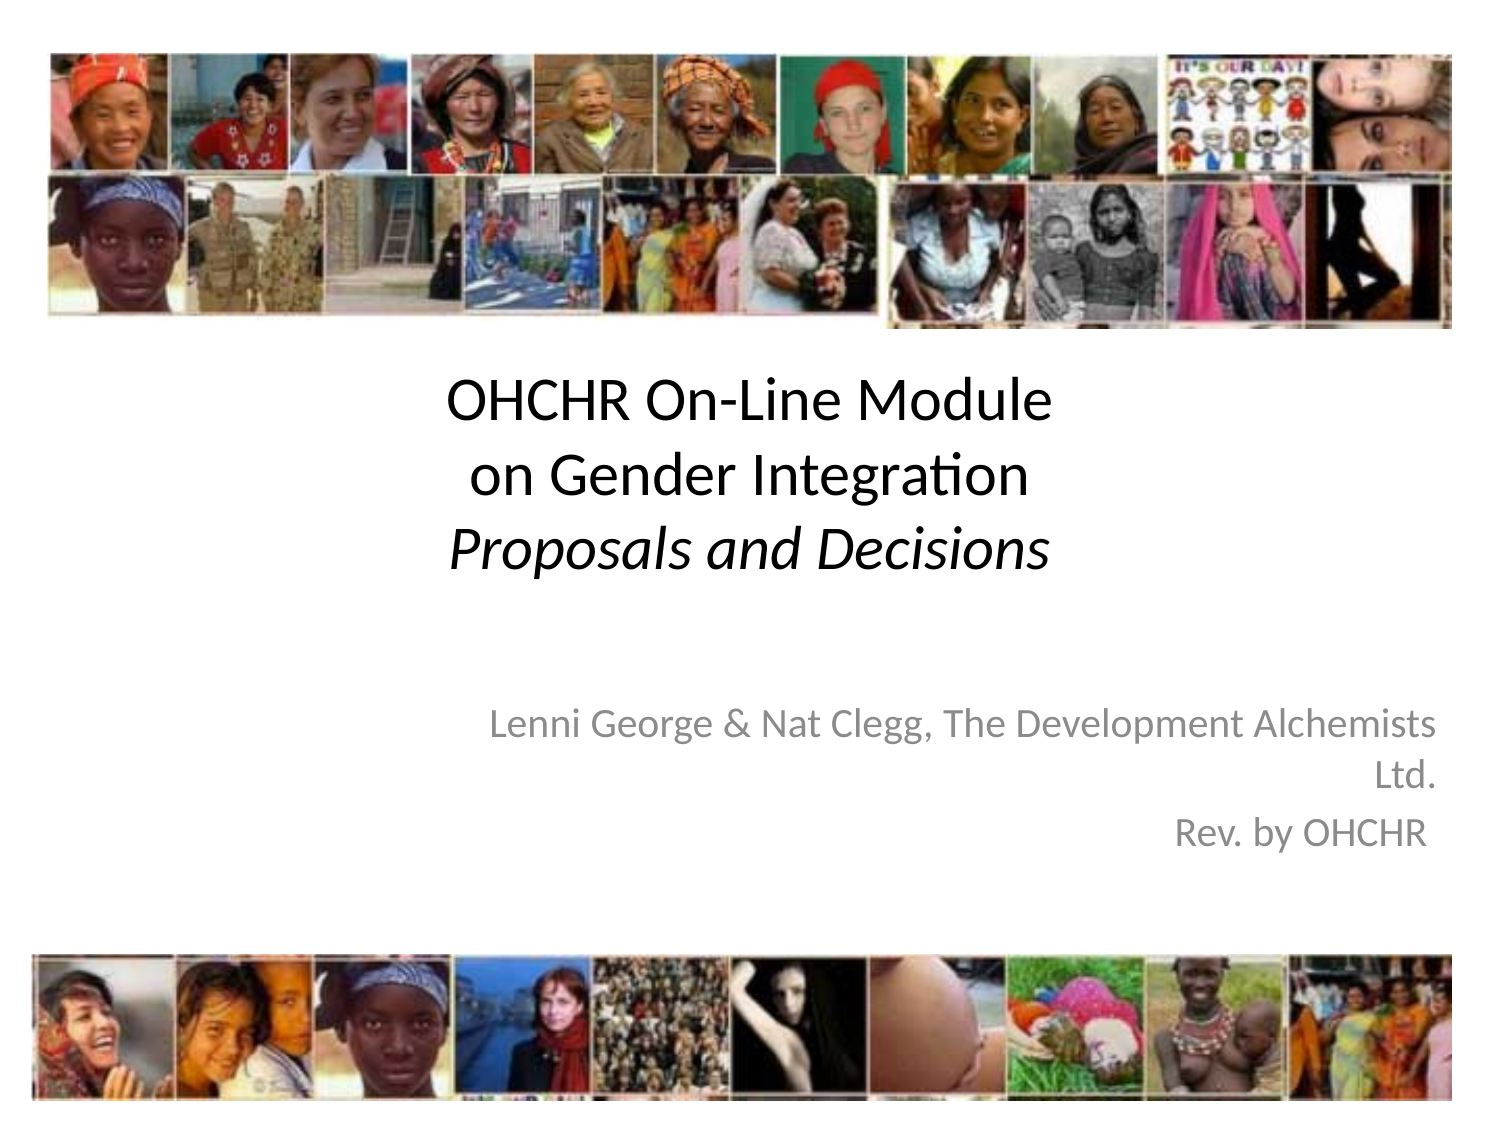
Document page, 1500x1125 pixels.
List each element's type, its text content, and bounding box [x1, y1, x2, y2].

title OHCHR On-Line Module on Gender Integration Proposals and Decisions [112, 349, 1388, 591]
picture [30, 954, 1453, 1101]
subtitle Lenni George & Nat Clegg, The Development Alchemists Ltd. Rev. by OHCHR [402, 688, 1453, 954]
picture [47, 53, 1453, 329]
